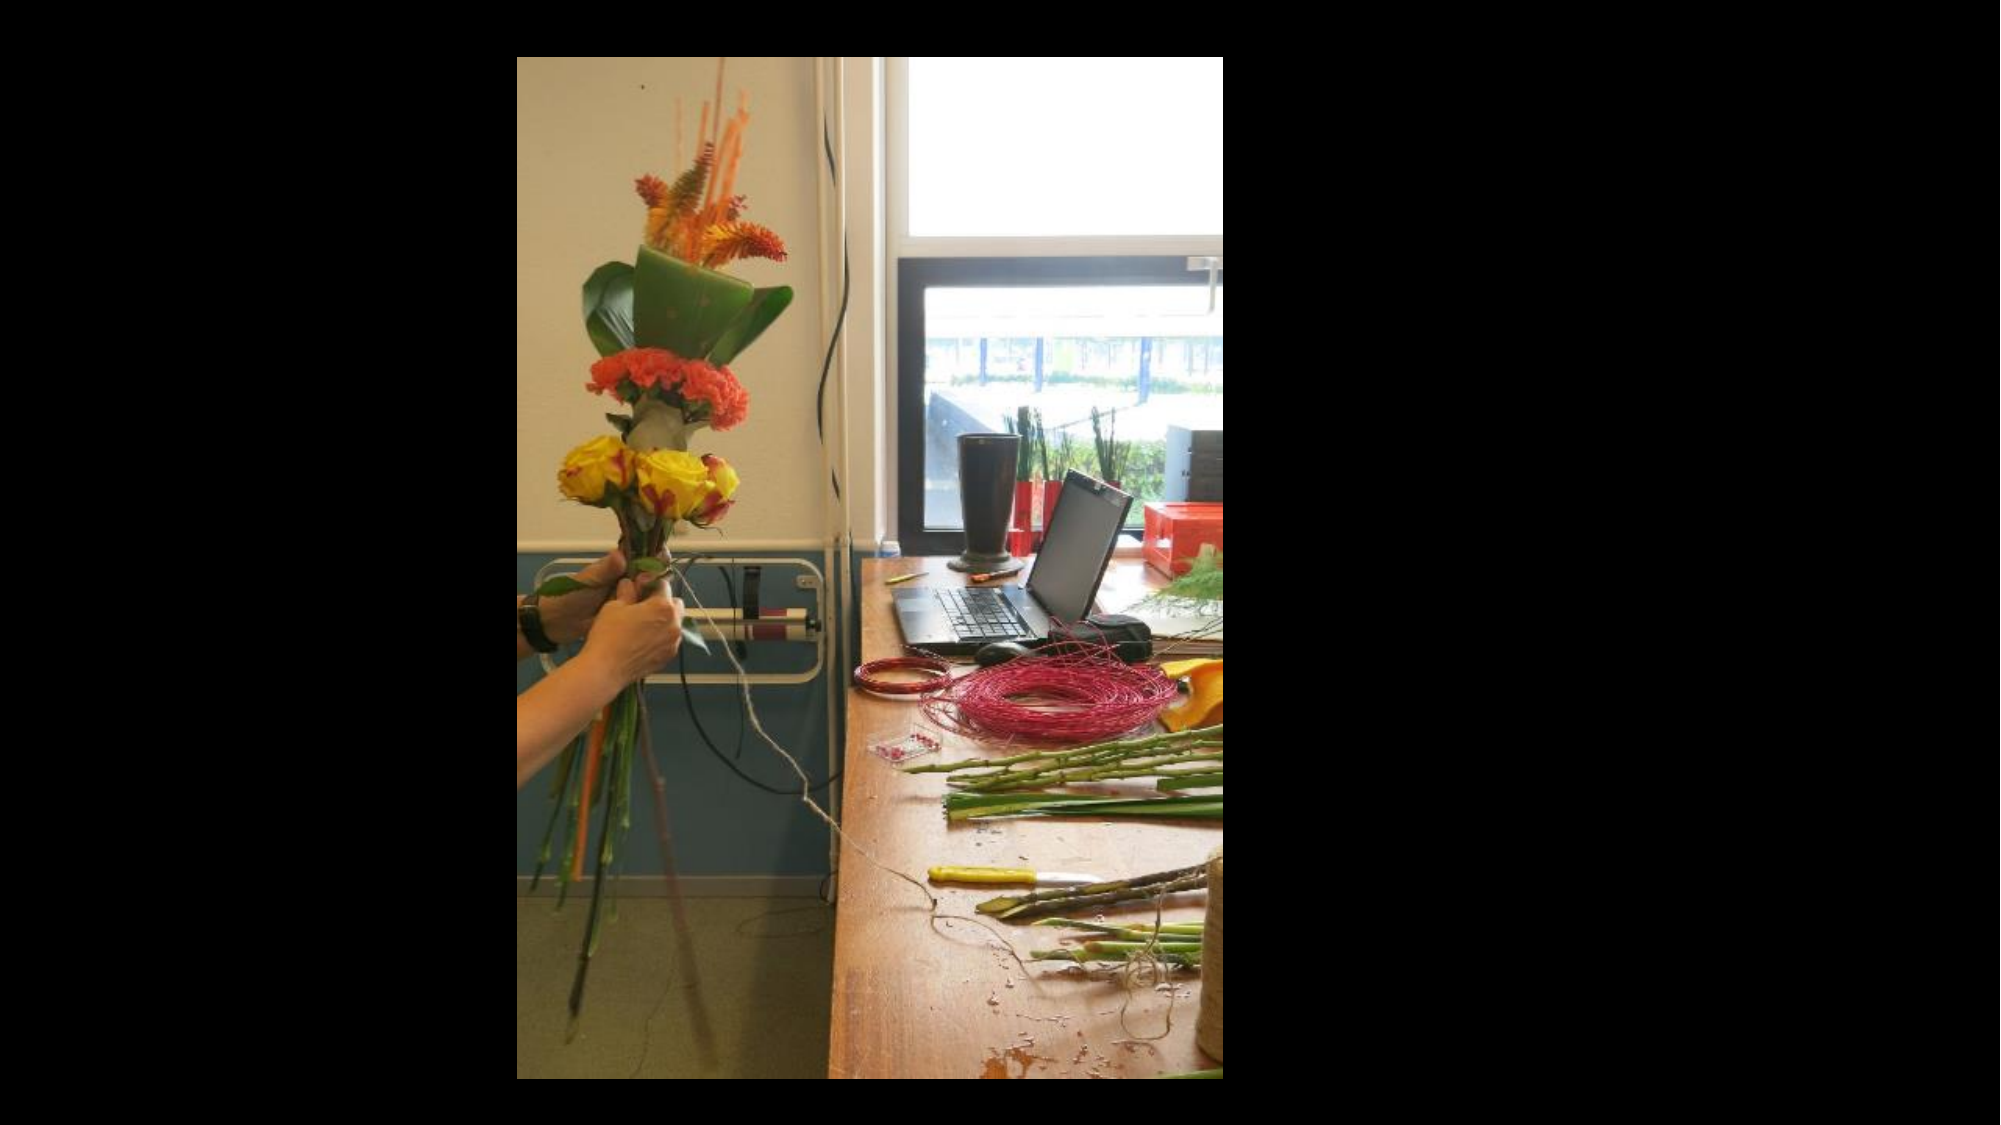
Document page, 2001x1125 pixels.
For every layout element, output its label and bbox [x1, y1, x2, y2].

picture [517, 57, 1223, 1079]
